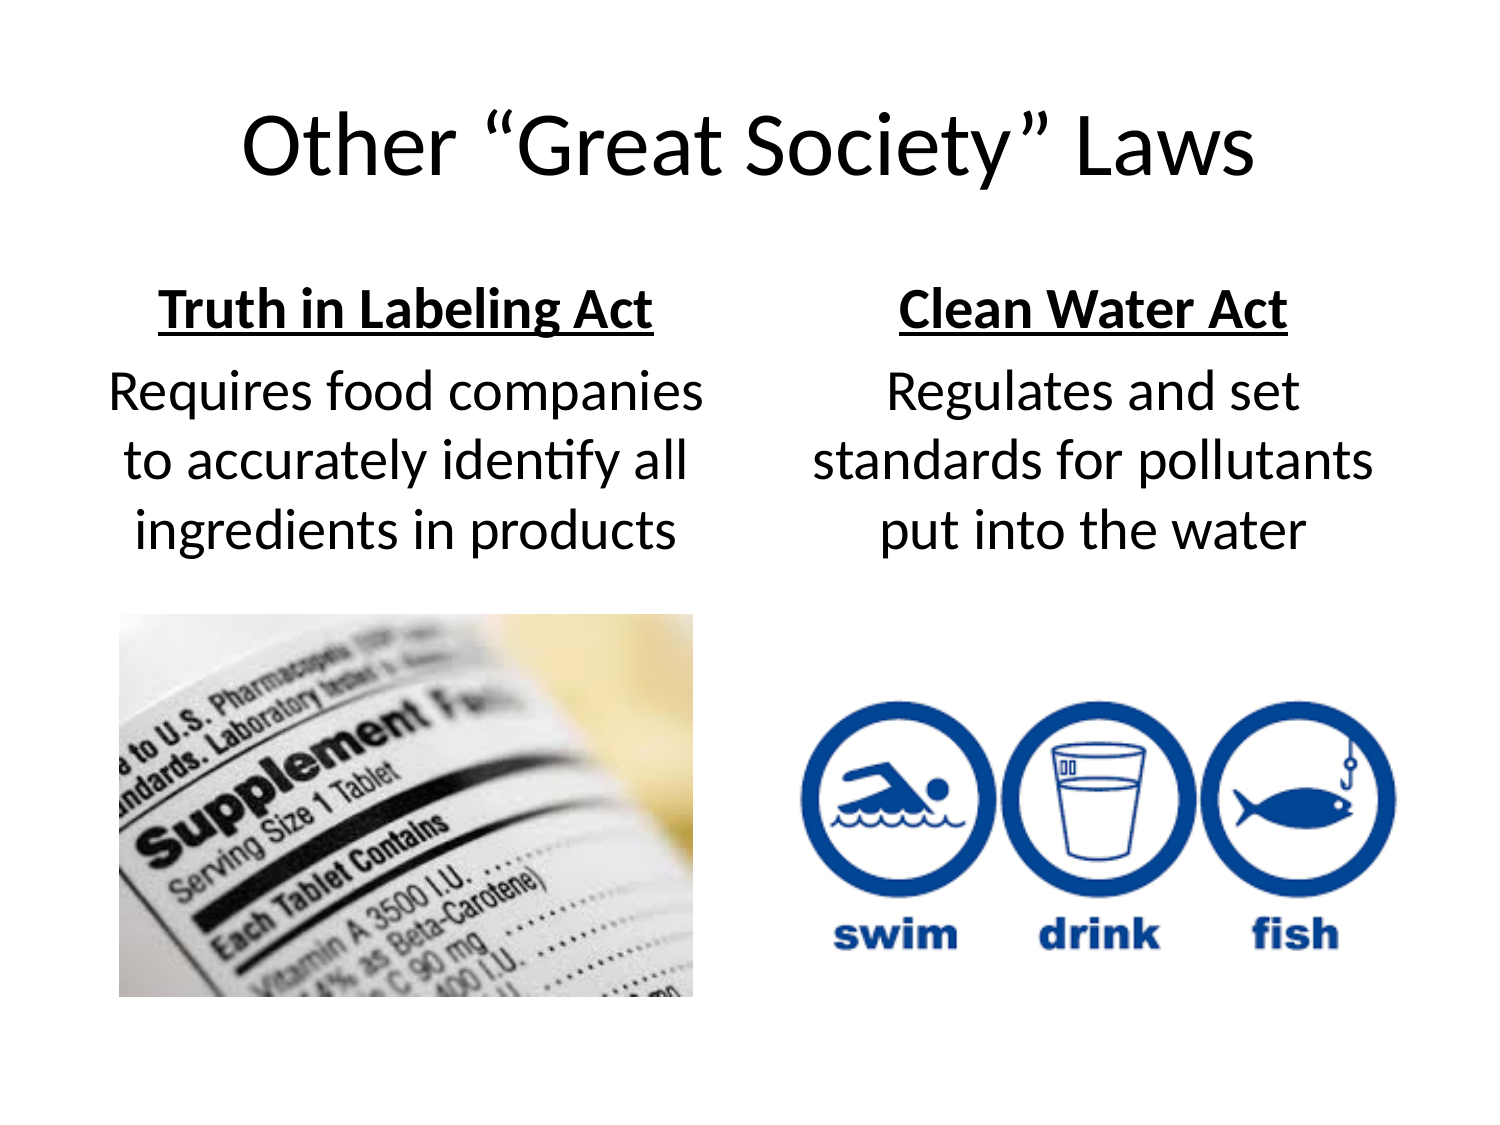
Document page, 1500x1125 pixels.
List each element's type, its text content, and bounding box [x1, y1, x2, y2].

picture [119, 614, 693, 997]
list Truth in Labeling Act Requires food companies to accurately identify all ingredients in products [75, 262, 738, 1005]
picture [781, 650, 1416, 997]
list Clean Water Act Regulates and set standards for pollutants put into the water [762, 262, 1425, 1005]
title Other “Great Society” Laws [75, 45, 1425, 233]
